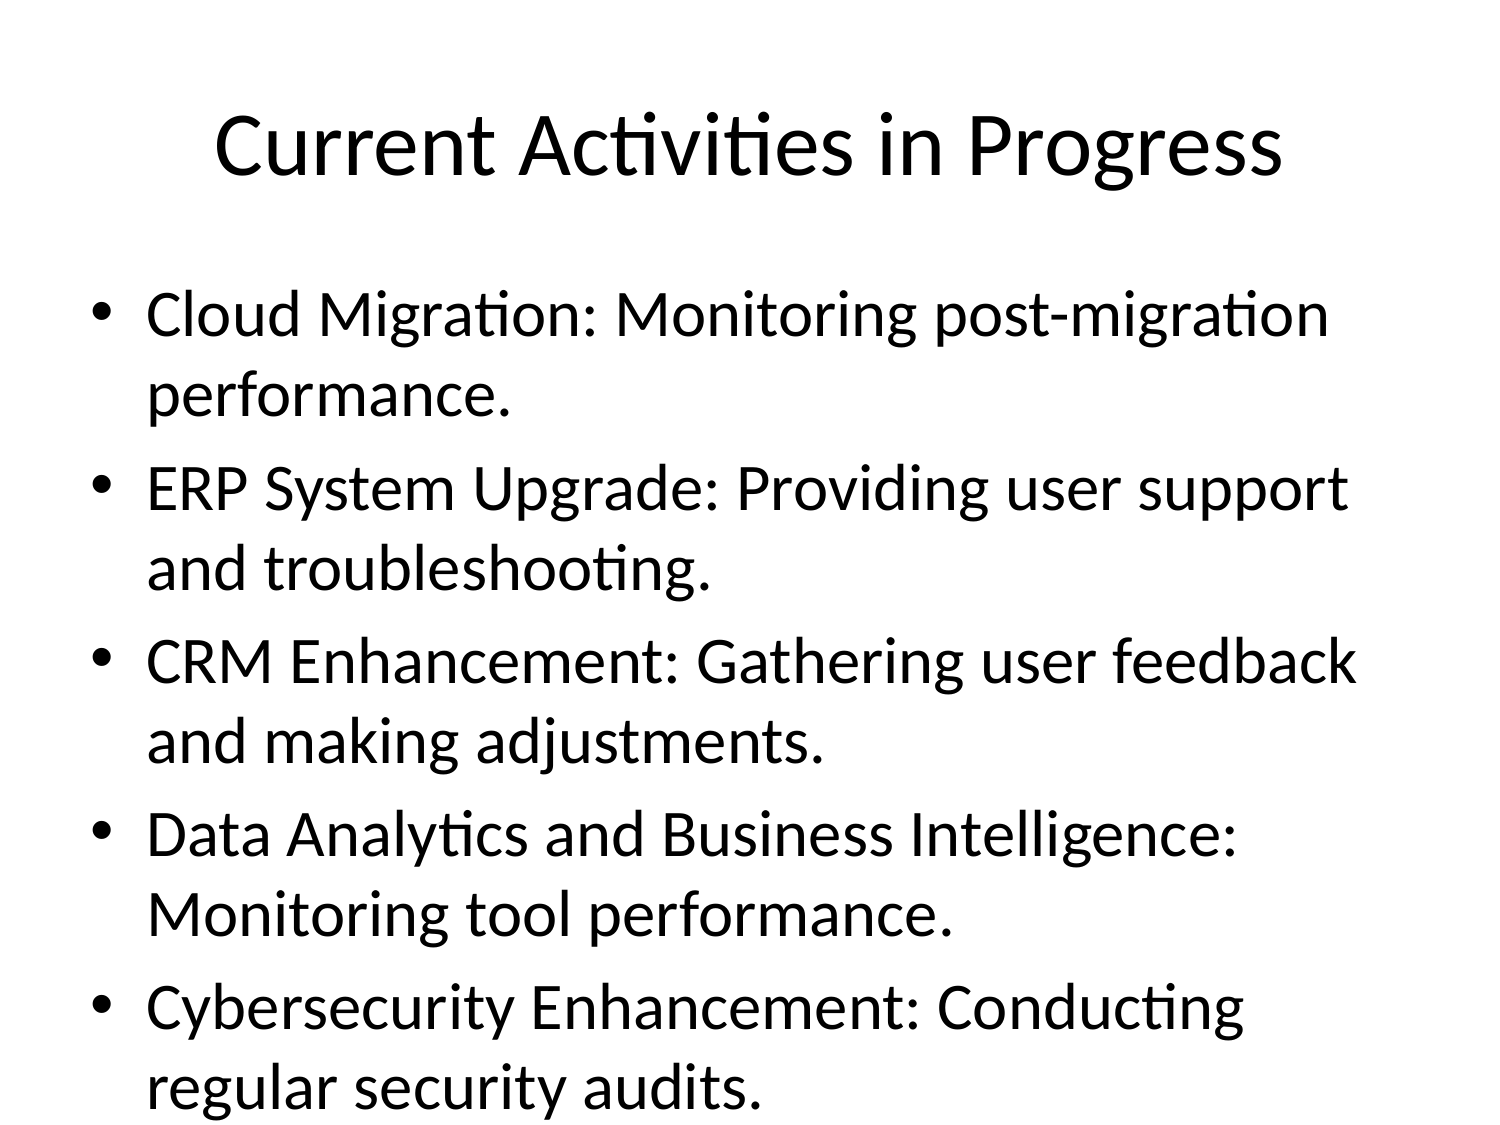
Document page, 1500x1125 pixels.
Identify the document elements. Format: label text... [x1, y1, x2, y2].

list Cloud Migration: Monitoring post-migration performance. ERP System Upgrade: Providing user support and troubleshooting. CRM Enhancement: Gathering user feedback and making adjustments. Data Analytics and Business Intelligence: Monitoring tool performance. Cybersecurity Enhancement: Conducting regular security audits. Digital Workplace Transformation: Providing ongoing support for employees. [75, 262, 1425, 1005]
title Current Activities in Progress [75, 45, 1425, 233]
